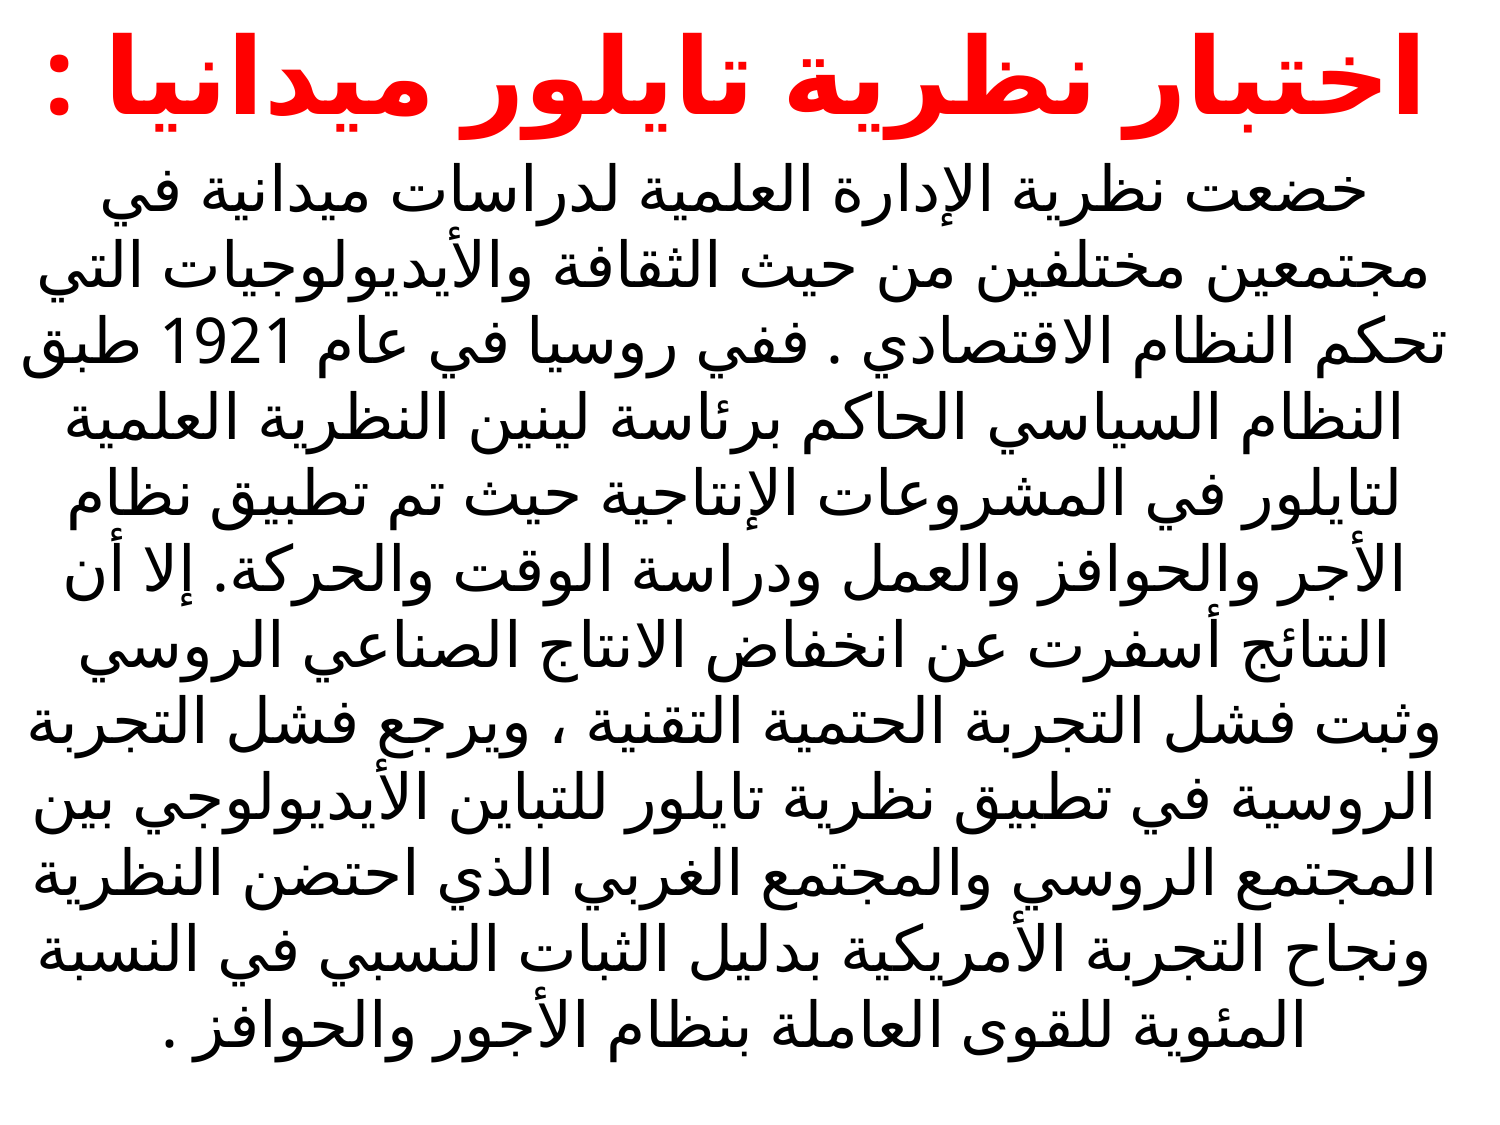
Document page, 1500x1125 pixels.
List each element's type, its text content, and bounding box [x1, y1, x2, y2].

subtitle اختبار نظرية تايلور ميدانيا : خضعت نظرية الإدارة العلمية لدراسات ميدانية في مجتمعين مختلفين من حيث الثقافة والأيديولوجيات التي تحكم النظام الاقتصادي . ففي روسيا في عام 1921 طبق النظام السياسي الحاكم برئاسة لينين النظرية العلمية لتايلور في المشروعات الإنتاجية حيث تم تطبيق نظام الأجر والحوافز والعمل ودراسة الوقت والحركة. إلا أن النتائج أسفرت عن انخفاض الانتاج الصناعي الروسي وثبت فشل التجربة الحتمية التقنية ، ويرجع فشل التجربة الروسية في تطبيق نظرية تايلور للتباين الأيديولوجي بين المجتمع الروسي والمجتمع الغربي الذي احتضن النظرية ونجاح التجربة الأمريكية بدليل الثبات النسبي في النسبة المئوية للقوى العاملة بنظام الأجور والحوافز . [0, 0, 1471, 1125]
